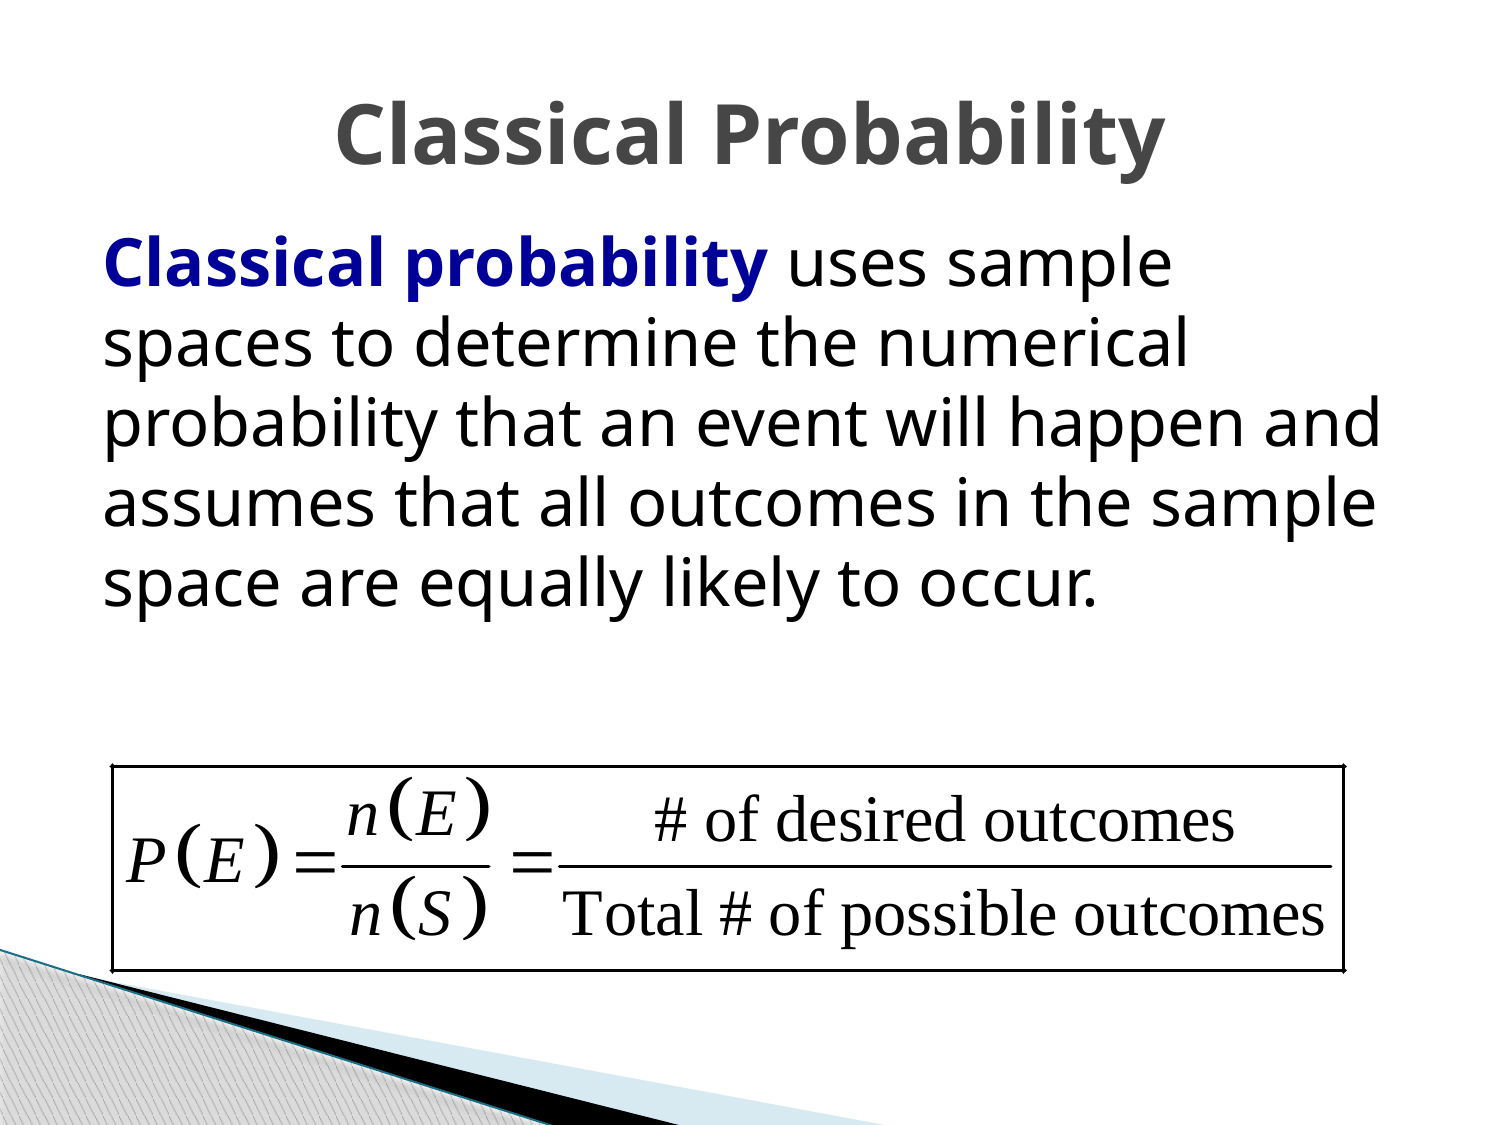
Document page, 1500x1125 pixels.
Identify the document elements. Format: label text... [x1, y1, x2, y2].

title Classical Probability [75, 50, 1425, 213]
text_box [99, 749, 1357, 989]
list Classical probability uses sample spaces to determine the numerical probability that an event will happen and assumes that all outcomes in the sample space are equally likely to occur. [87, 212, 1413, 663]
